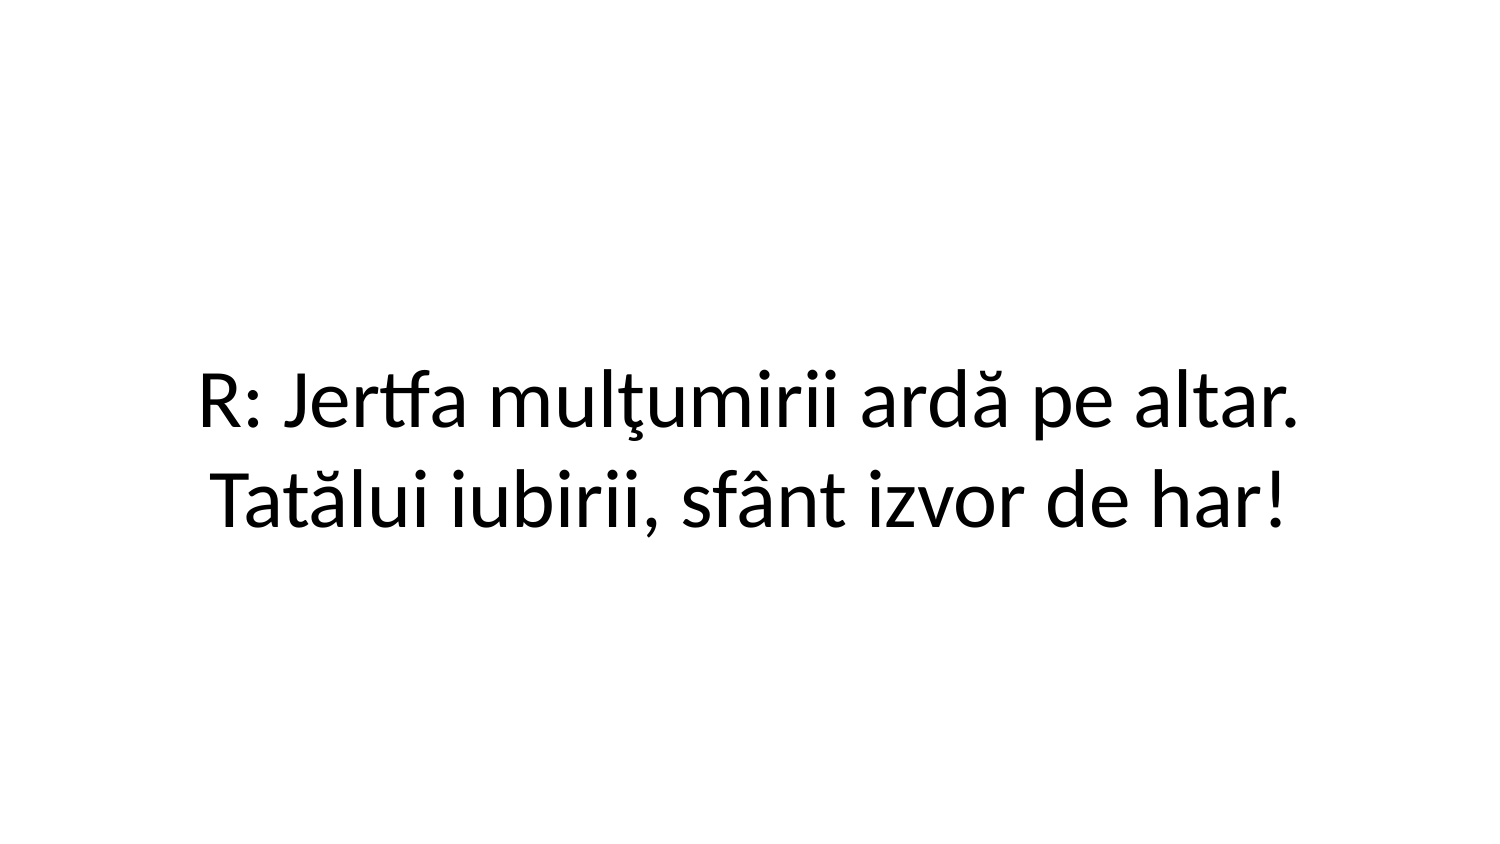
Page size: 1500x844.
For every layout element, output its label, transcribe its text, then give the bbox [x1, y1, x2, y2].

text_box R: Jertfa mulţumirii ardă pe altar. Tatălui iubirii, sfânt izvor de har! [182, 292, 1318, 552]
